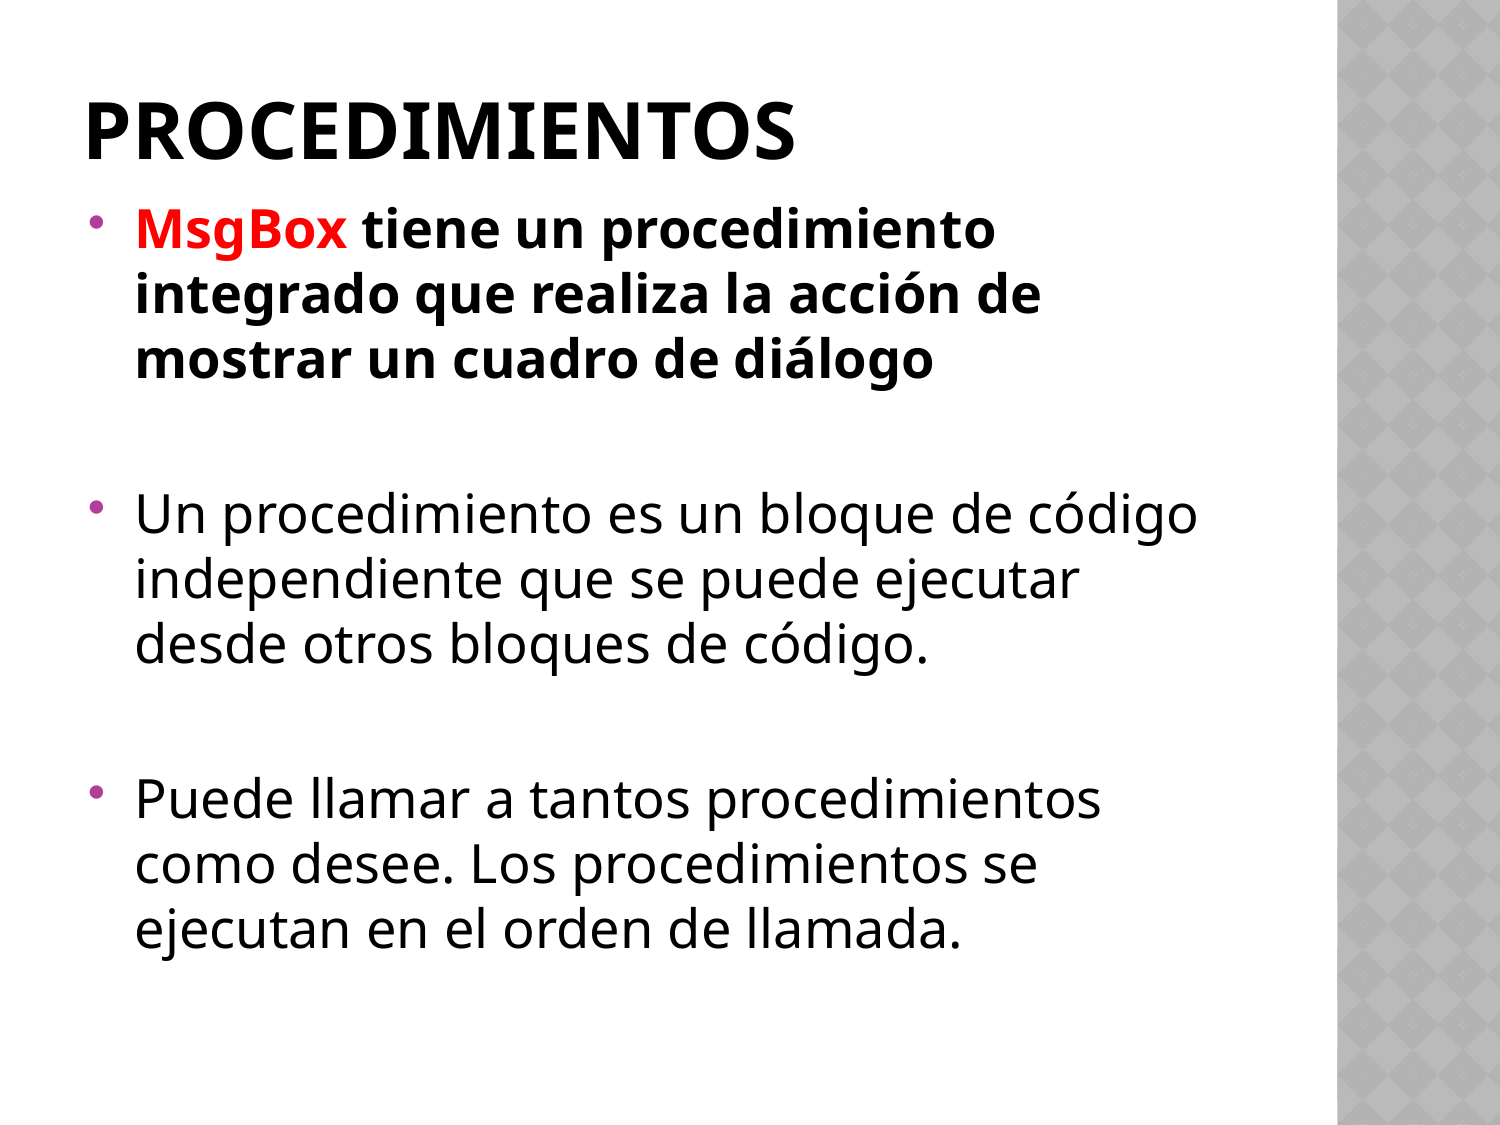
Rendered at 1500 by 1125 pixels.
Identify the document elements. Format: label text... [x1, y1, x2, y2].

title Procedimientos [75, 52, 1263, 176]
list MsgBox tiene un procedimiento integrado que realiza la acción de mostrar un cuadro de diálogo Un procedimiento es un bloque de código independiente que se puede ejecutar desde otros bloques de código. Puede llamar a tantos procedimientos como desee. Los procedimientos se ejecutan en el orden de llamada. [75, 187, 1263, 1059]
